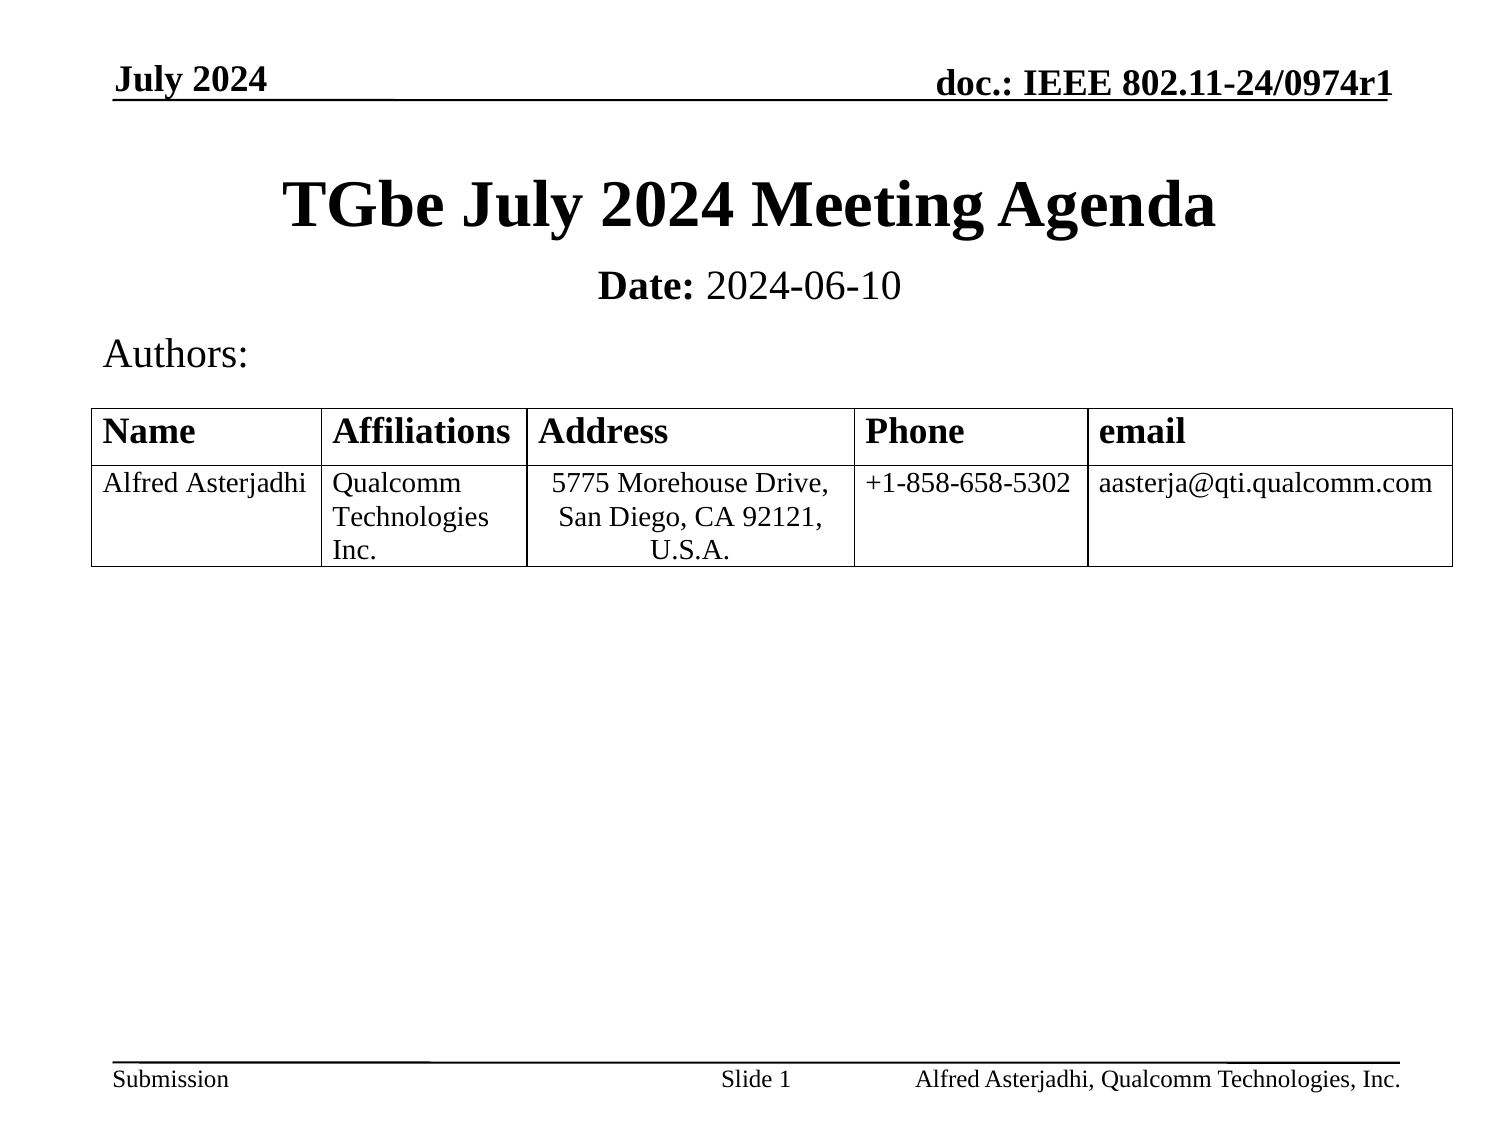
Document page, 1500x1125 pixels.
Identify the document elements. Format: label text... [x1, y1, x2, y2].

slide_number Slide 1 [712, 1061, 800, 1123]
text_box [75, 407, 1477, 819]
footer Alfred Asterjadhi, Qualcomm Technologies, Inc. [902, 1061, 1402, 1093]
text_box Authors: [87, 318, 325, 381]
list Date: 2024-06-10 [112, 249, 1388, 316]
title TGbe July 2024 Meeting Agenda [112, 112, 1388, 249]
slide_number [114, 54, 493, 100]
